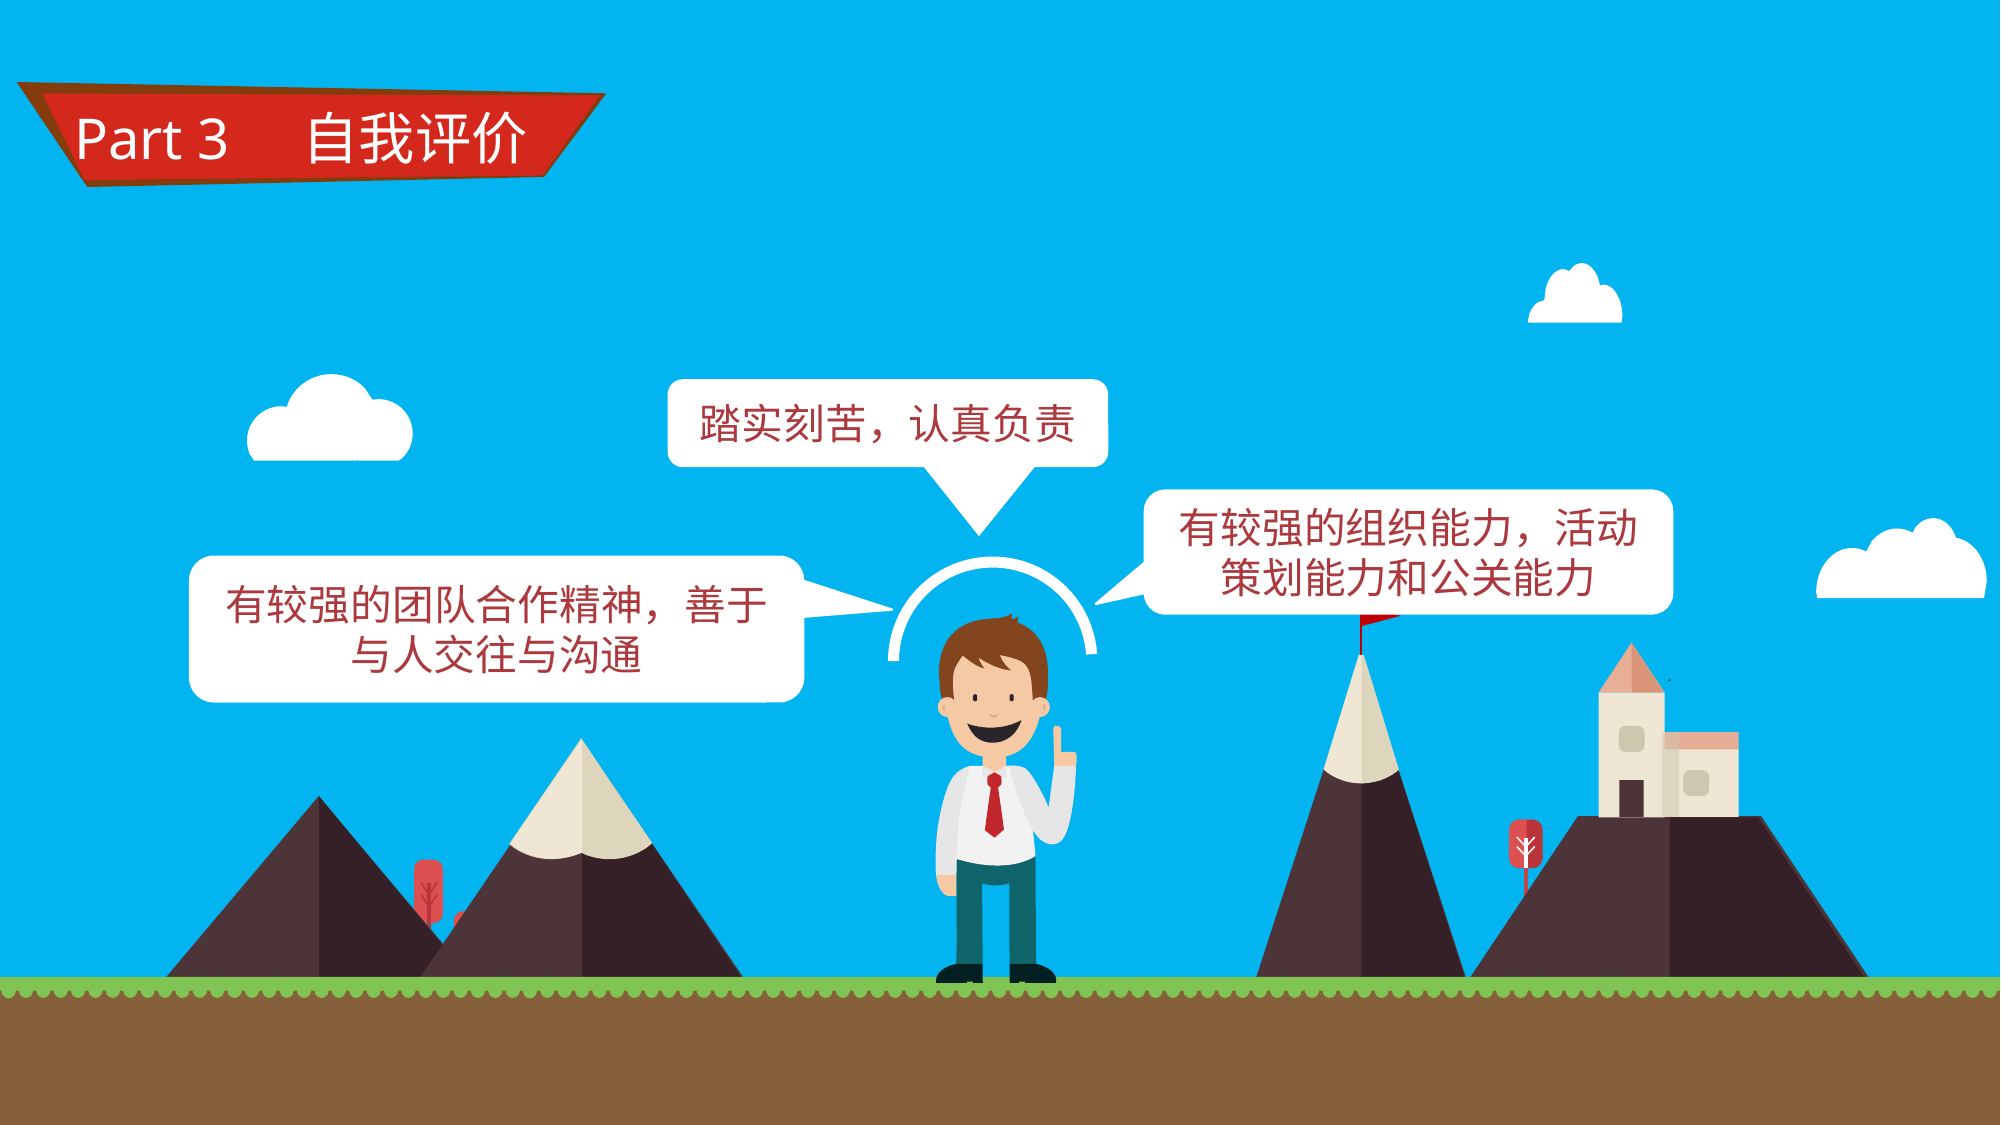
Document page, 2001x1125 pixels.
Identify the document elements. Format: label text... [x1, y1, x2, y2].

text_box 有较强的团队合作精神，善于与人交往与沟通 [188, 555, 893, 703]
text_box 踏实刻苦，认真负责 [667, 379, 1109, 537]
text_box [16, 81, 656, 188]
text_box [886, 555, 1099, 663]
picture [935, 616, 1077, 984]
text_box 有较强的组织能力，活动策划能力和公关能力 [1094, 489, 1674, 615]
